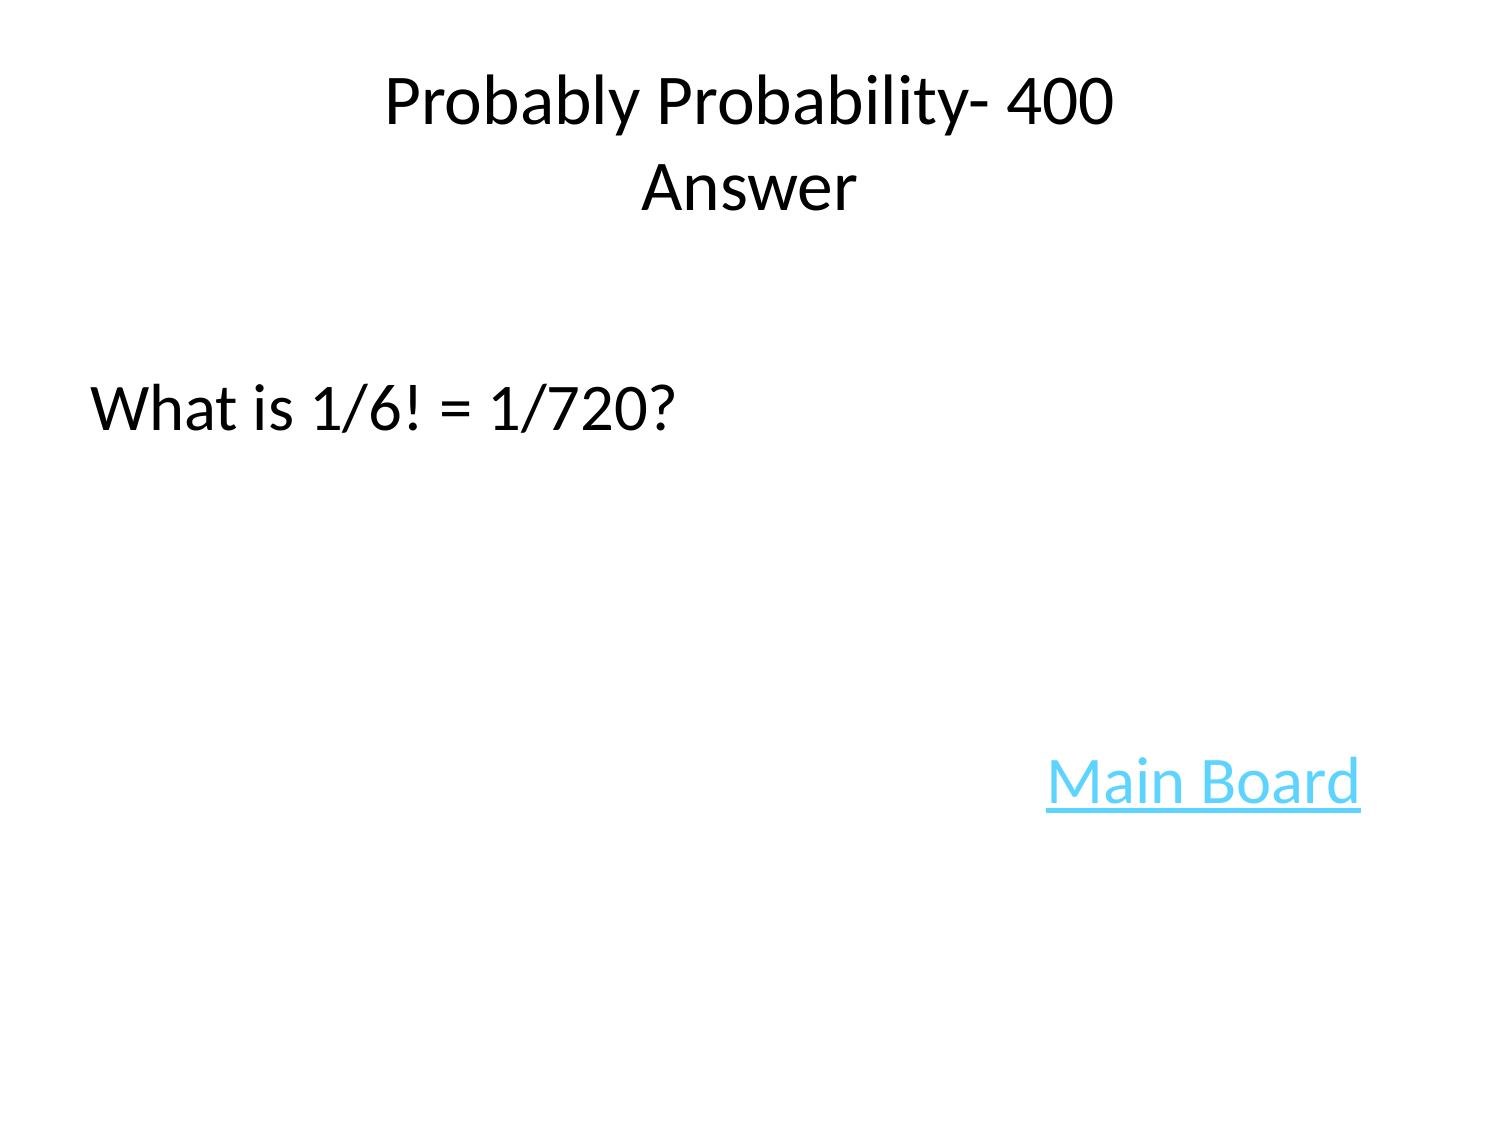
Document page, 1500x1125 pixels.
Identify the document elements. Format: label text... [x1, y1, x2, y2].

list What is 1/6! = 1/720? Main Board [75, 262, 1425, 1005]
title Probably Probability- 400 Answer [75, 45, 1425, 233]
